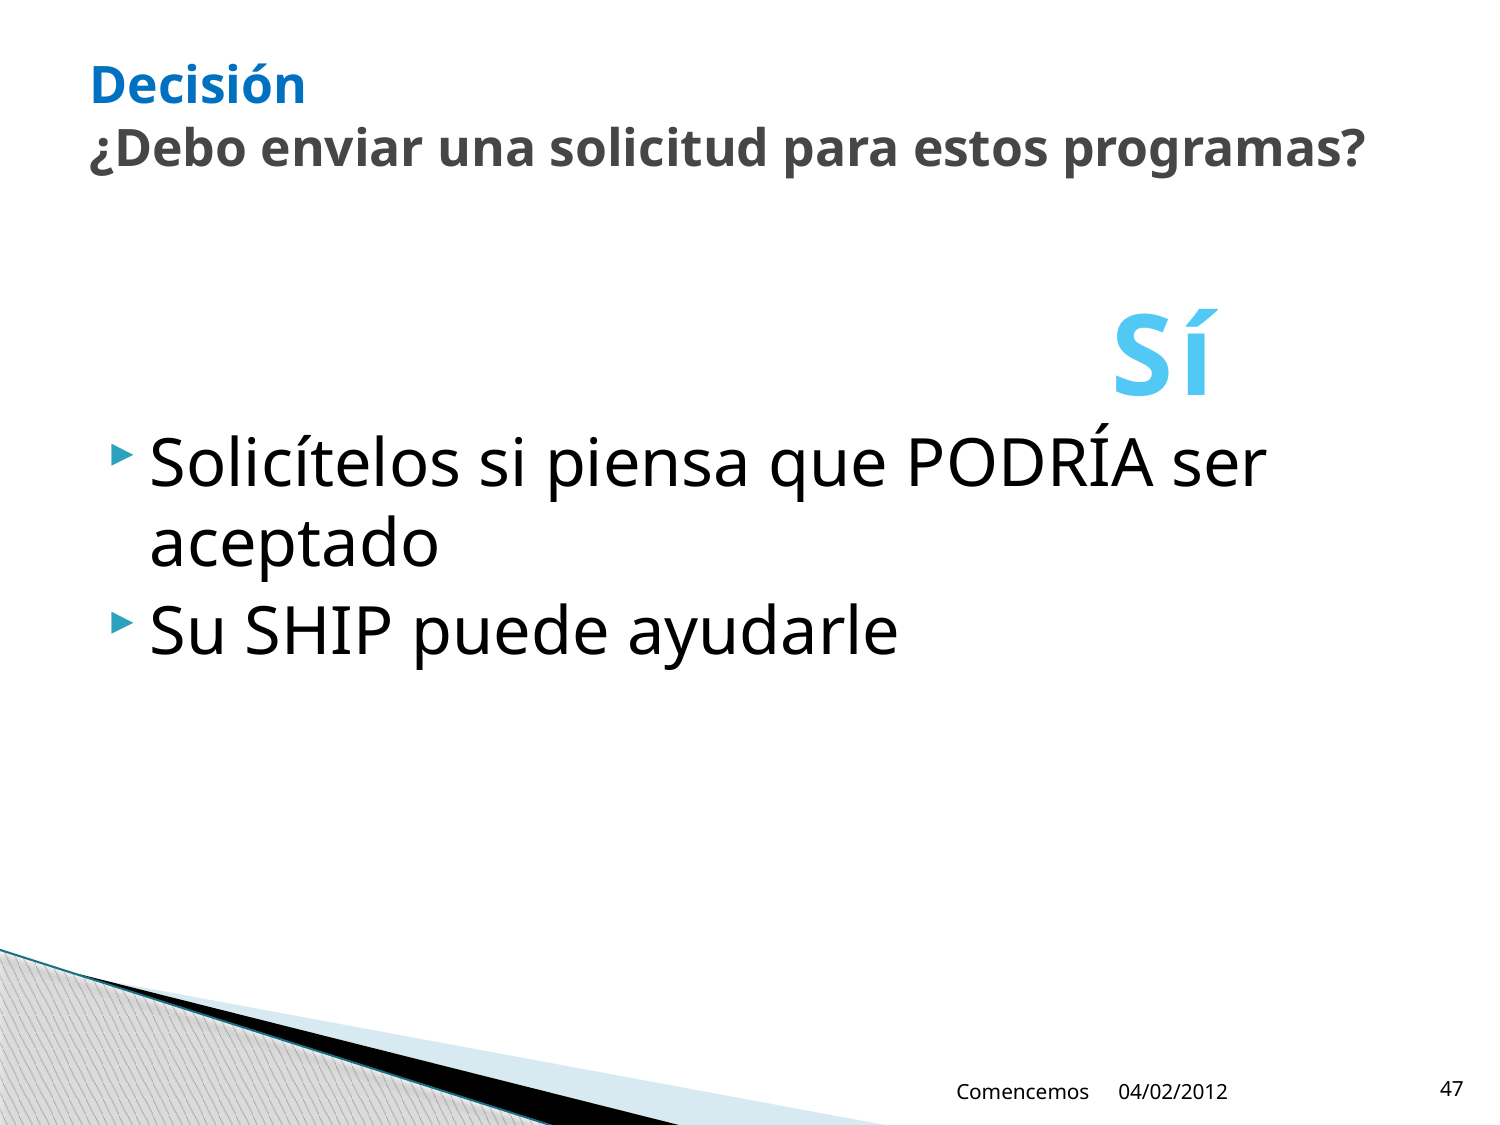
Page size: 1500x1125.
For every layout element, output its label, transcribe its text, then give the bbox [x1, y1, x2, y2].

title Decisión ¿Debo enviar una solicitud para estos programas? [75, 45, 1425, 275]
footer Comencemos [718, 1051, 1105, 1112]
slide_number 47 [1418, 1051, 1479, 1112]
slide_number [1105, 1051, 1418, 1112]
text_box Sí [1037, 274, 1288, 425]
list Solicítelos si piensa que PODRÍA ser aceptado Su SHIP puede ayudarle [75, 412, 1425, 1050]
